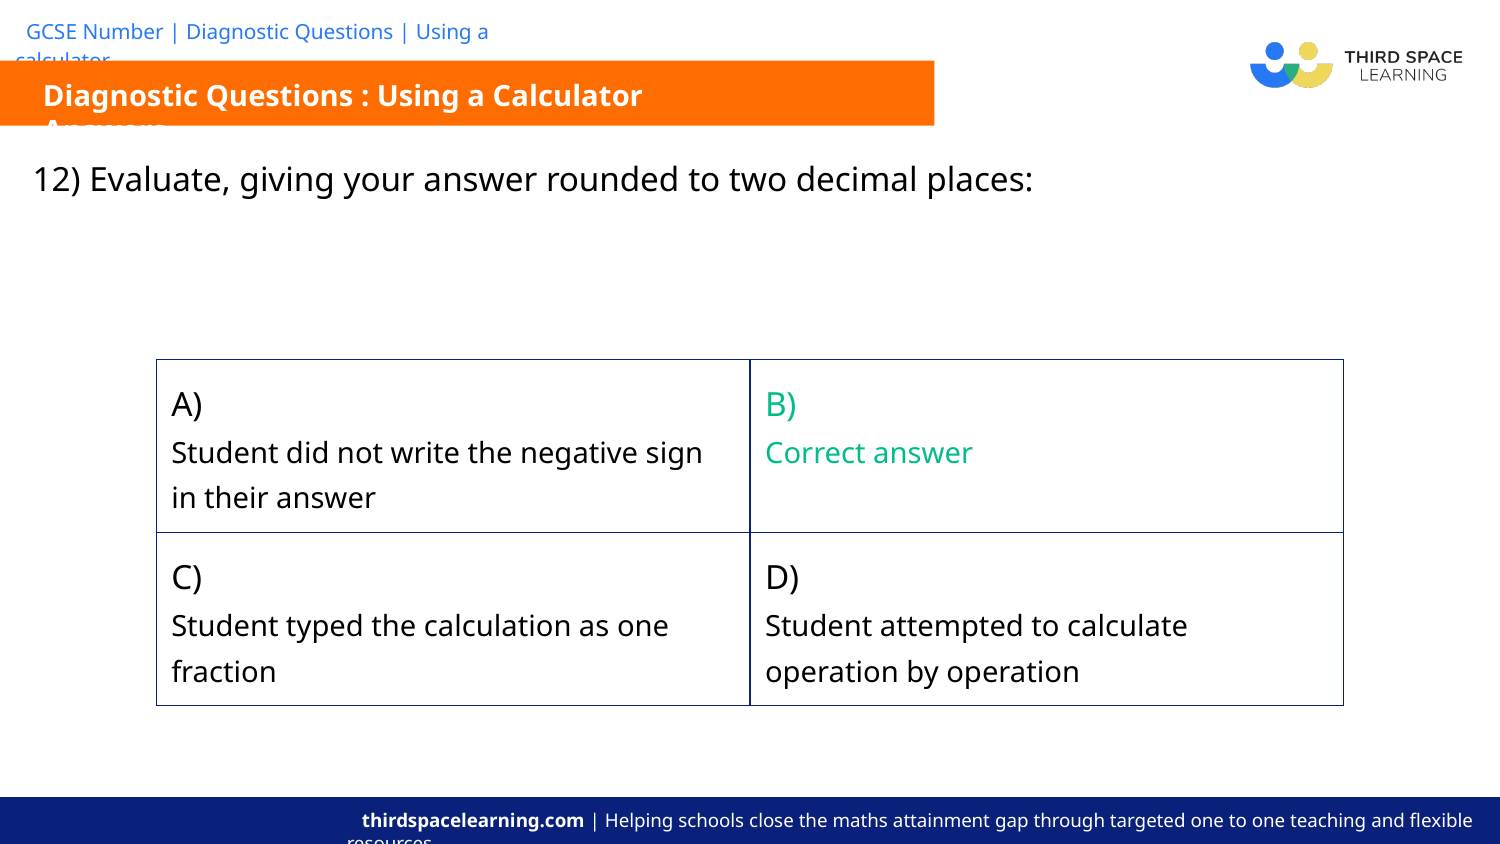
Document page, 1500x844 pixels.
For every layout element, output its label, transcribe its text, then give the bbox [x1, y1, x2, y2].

text_box Diagnostic Questions : Using a Calculator Answers [27, 61, 778, 162]
picture [1250, 33, 1465, 99]
